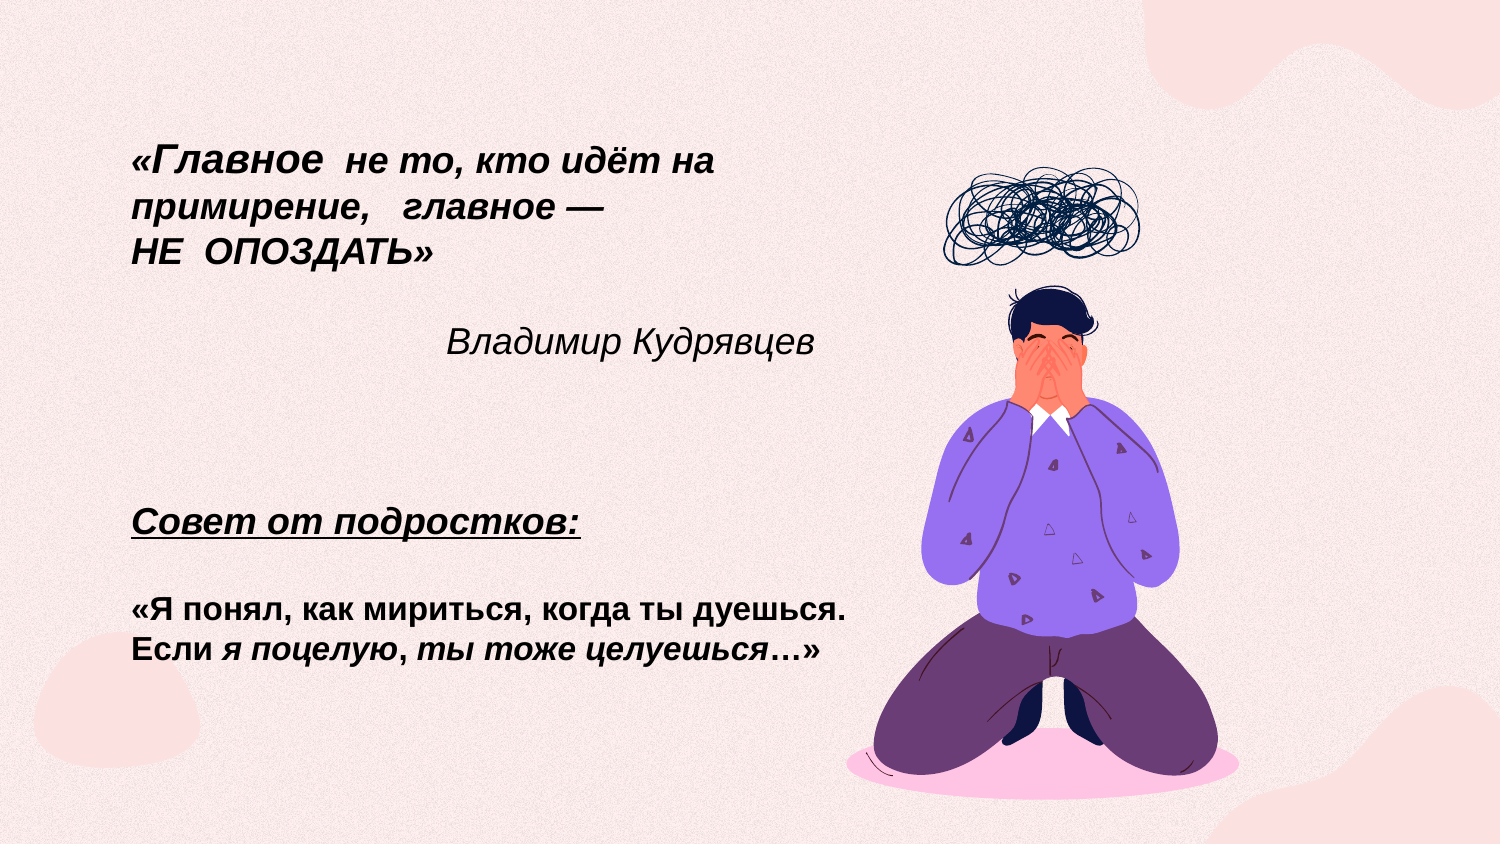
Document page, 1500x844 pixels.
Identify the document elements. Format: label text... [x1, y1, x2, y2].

subtitle «Главное не то, кто идёт на примирение, главное — НЕ ОПОЗДАТЬ» Владимир Кудрявцев Совет от подростков: «Я понял, как мириться, когда ты дуешься. Если я поцелую, ты тоже целуешься…» [115, 117, 891, 739]
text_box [845, 166, 1240, 800]
